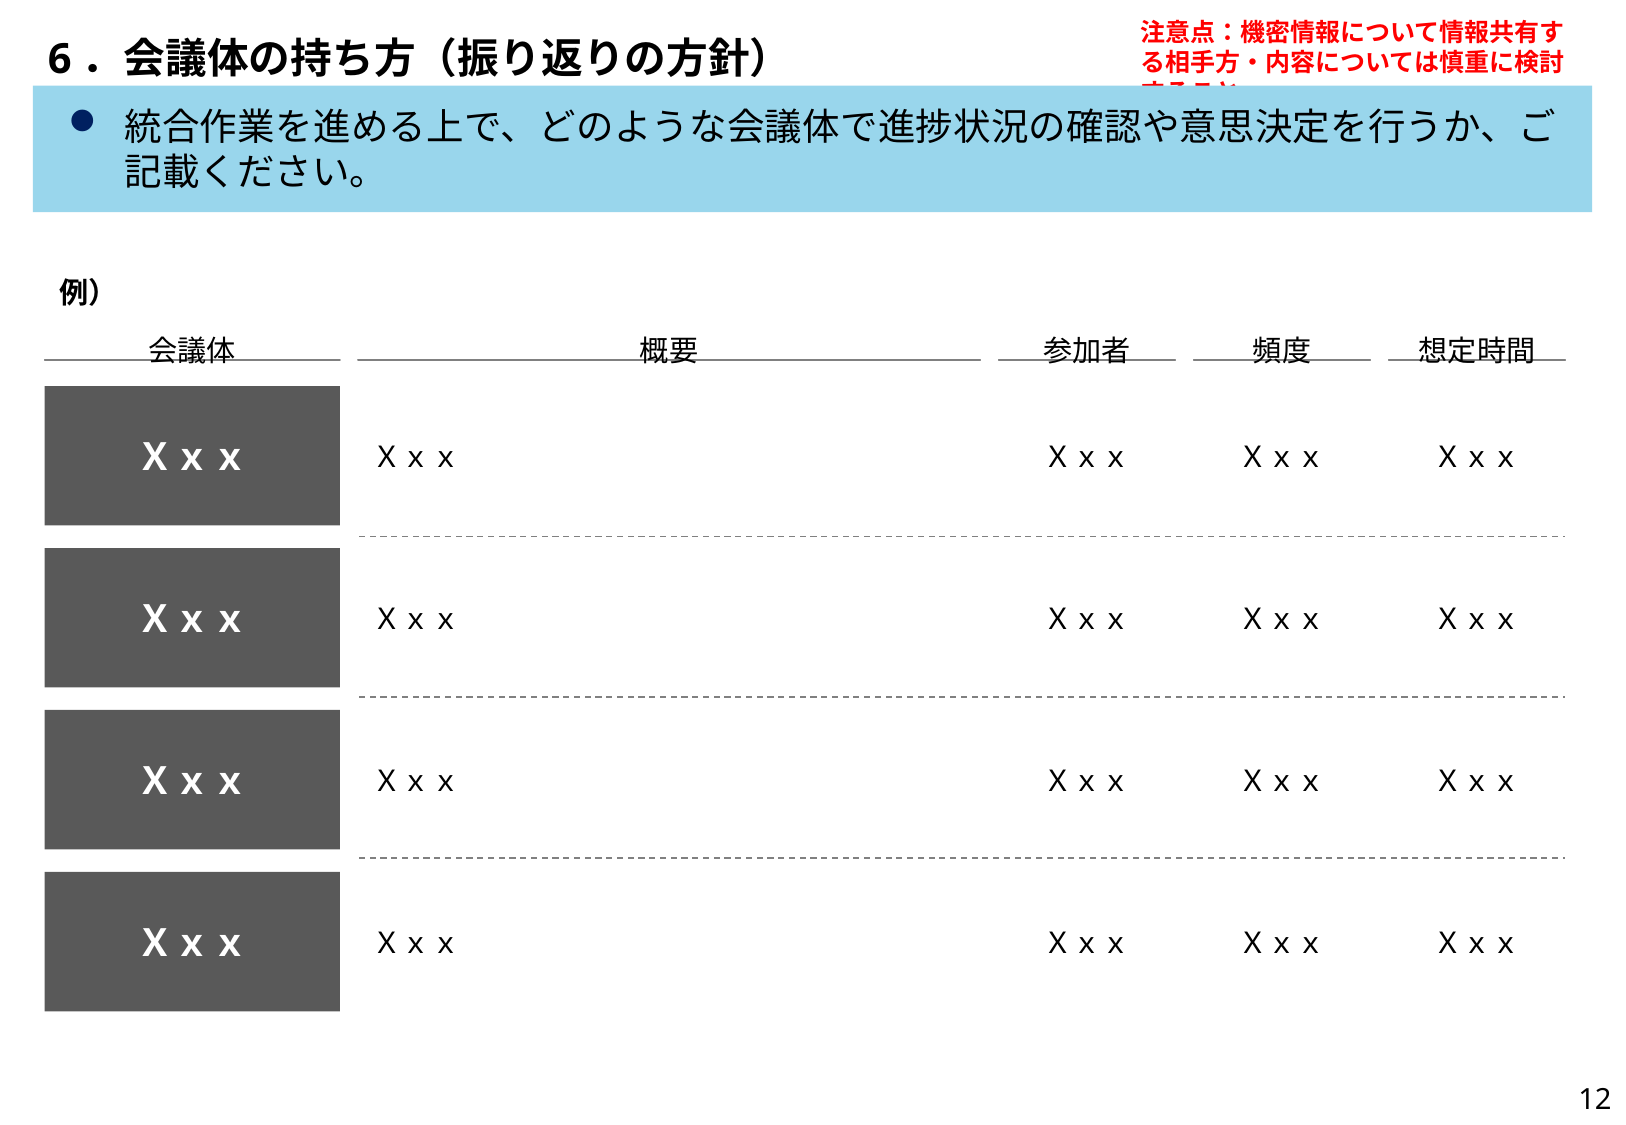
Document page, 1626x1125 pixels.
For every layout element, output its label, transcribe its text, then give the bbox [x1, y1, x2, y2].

slide_number 12 [1247, 1070, 1625, 1125]
text_box Ｘｘｘ [44, 386, 340, 526]
text_box Ｘｘｘ [357, 871, 981, 1012]
text_box Ｘｘｘ [44, 548, 340, 688]
text_box Ｘｘｘ [1193, 709, 1371, 850]
text_box Ｘｘｘ [998, 386, 1176, 526]
text_box Ｘｘｘ [357, 386, 981, 526]
text_box Ｘｘｘ [998, 548, 1176, 688]
text_box Ｘｘｘ [1388, 871, 1566, 1012]
title 6．会議体の持ち方（振り返りの方針） [32, 24, 1593, 90]
text_box Ｘｘｘ [1193, 548, 1371, 688]
text_box Ｘｘｘ [1388, 548, 1566, 688]
text_box Ｘｘｘ [998, 709, 1176, 850]
text_box Ｘｘｘ [1193, 386, 1371, 526]
text_box Ｘｘｘ [44, 871, 340, 1012]
text_box Ｘｘｘ [357, 548, 981, 688]
text_box Ｘｘｘ [1388, 709, 1566, 850]
text_box Ｘｘｘ [998, 871, 1176, 1012]
text_box 例） [44, 267, 1581, 327]
text_box Ｘｘｘ [1193, 871, 1371, 1012]
text_box Ｘｘｘ [357, 709, 981, 850]
text_box Ｘｘｘ [1388, 386, 1566, 526]
text_box Ｘｘｘ [44, 709, 340, 850]
list 統合作業を進める上で、どのような会議体で進捗状況の確認や意思決定を行うか、ご記載ください。 [32, 90, 1593, 213]
